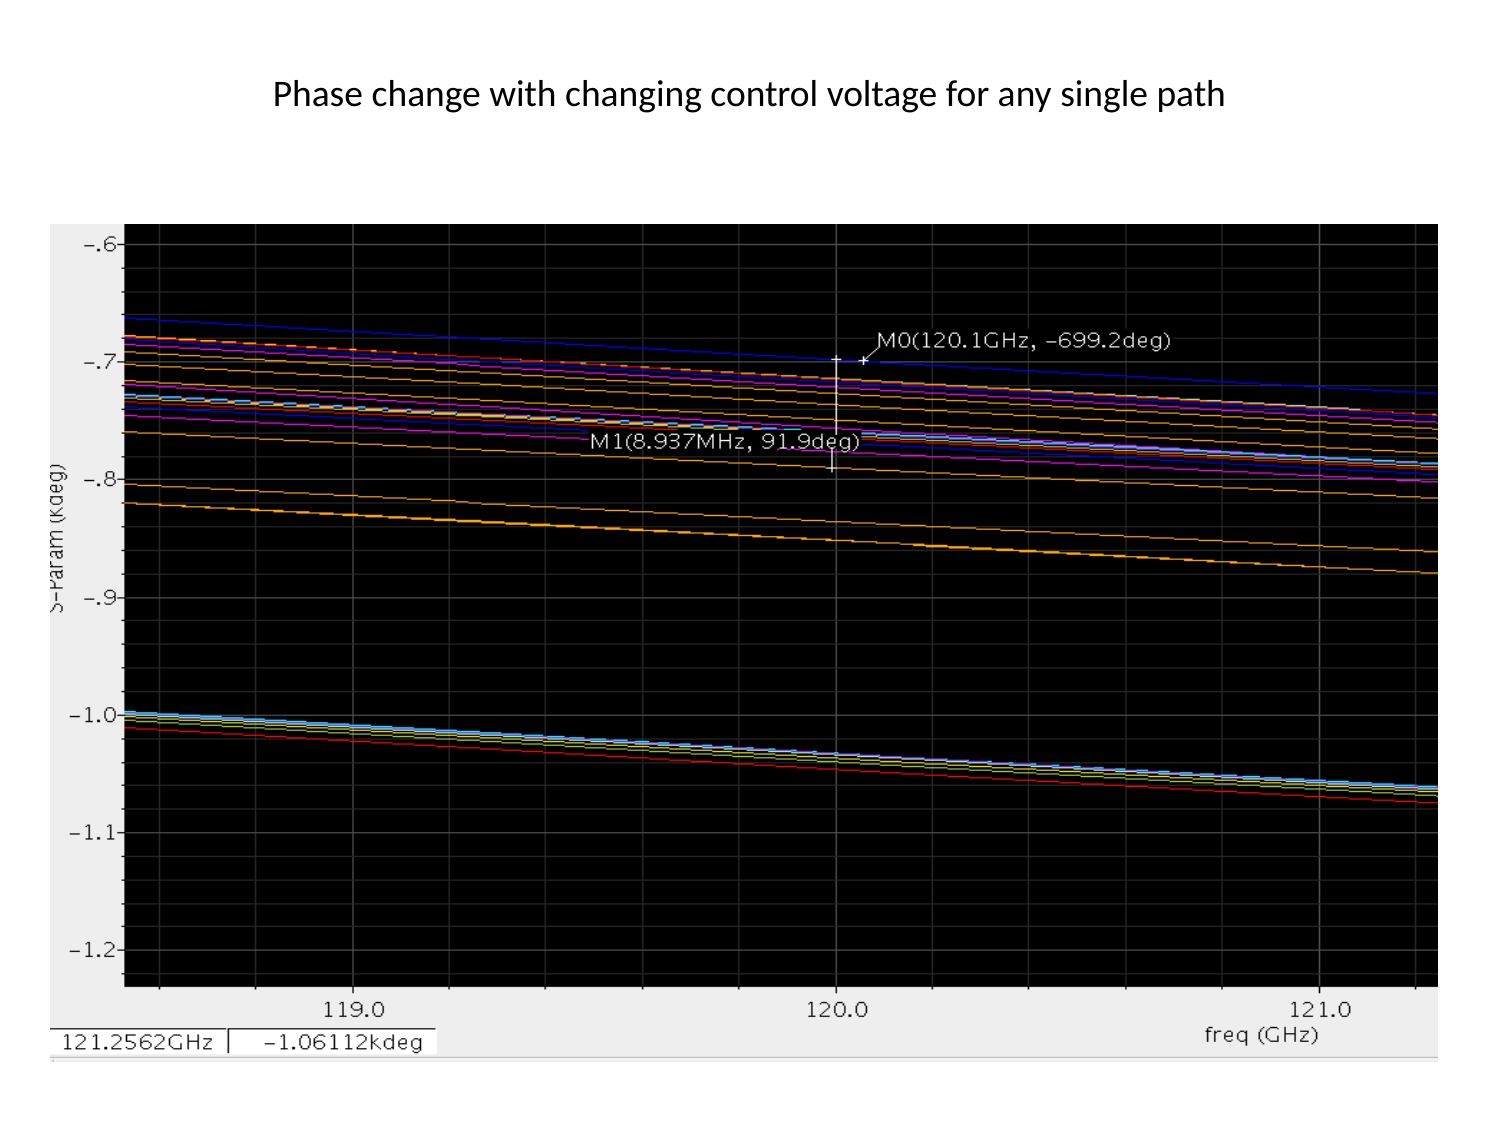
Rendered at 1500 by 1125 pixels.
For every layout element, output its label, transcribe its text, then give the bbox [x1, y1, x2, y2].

title Phase change with changing control voltage for any single path [75, 45, 1425, 138]
picture [49, 224, 1438, 1062]
